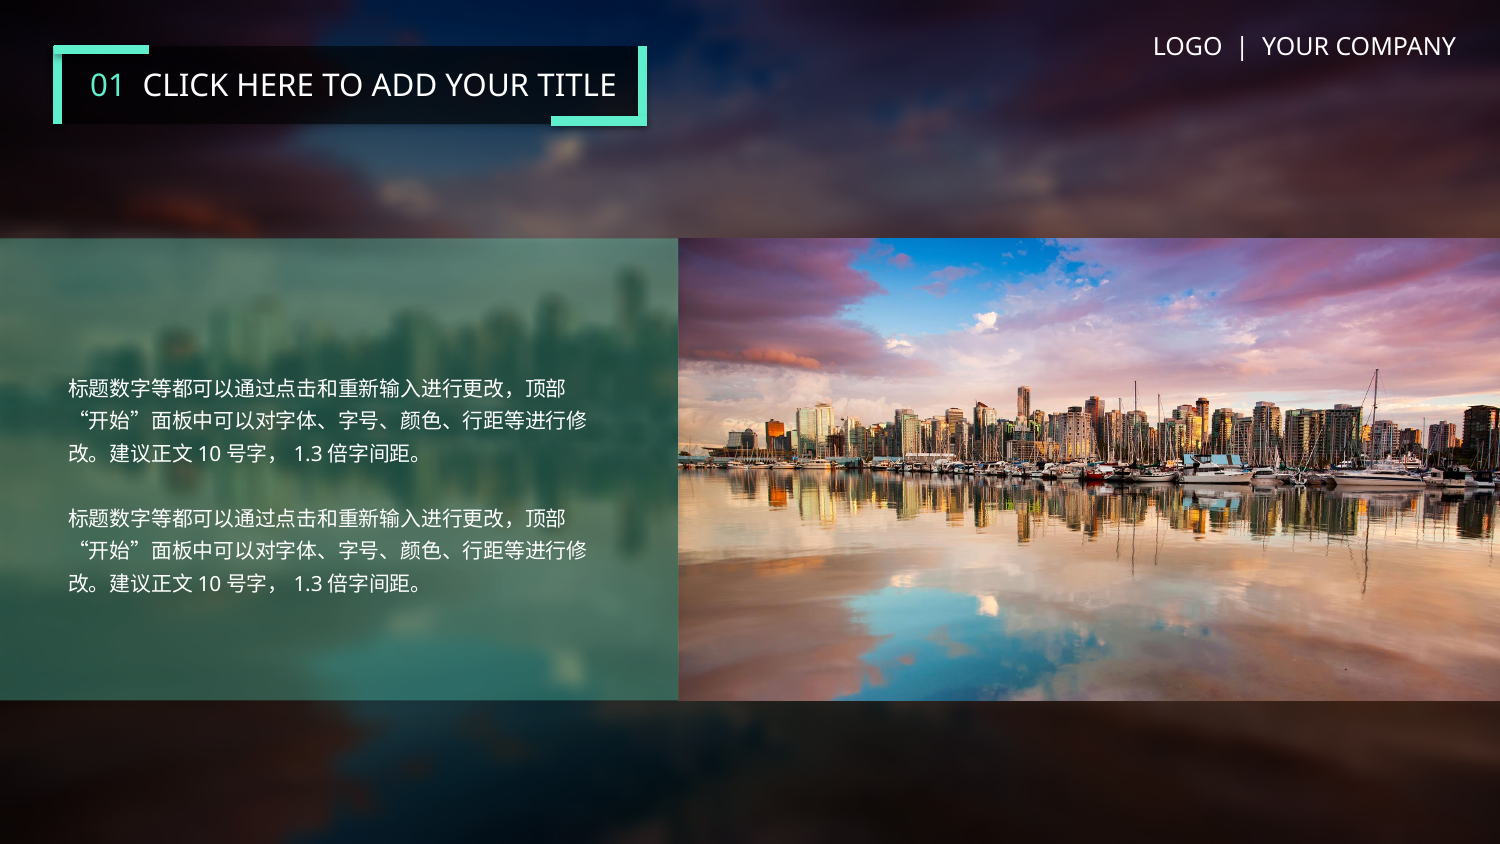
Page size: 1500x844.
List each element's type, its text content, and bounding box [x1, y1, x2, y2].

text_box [53, 45, 647, 125]
text_box [0, 238, 676, 701]
text_box 标题数字等都可以通过点击和重新输入进行更改，顶部“开始”面板中可以对字体、字号、颜色、行距等进行修改。建议正文10号字，1.3倍字间距。 标题数字等都可以通过点击和重新输入进行更改，顶部“开始”面板中可以对字体、字号、颜色、行距等进行修改。建议正文10号字，1.3倍字间距。 [53, 360, 610, 603]
picture [0, 0, 1500, 844]
text_box LOGO | YOUR COMPANY [1137, 23, 1472, 68]
